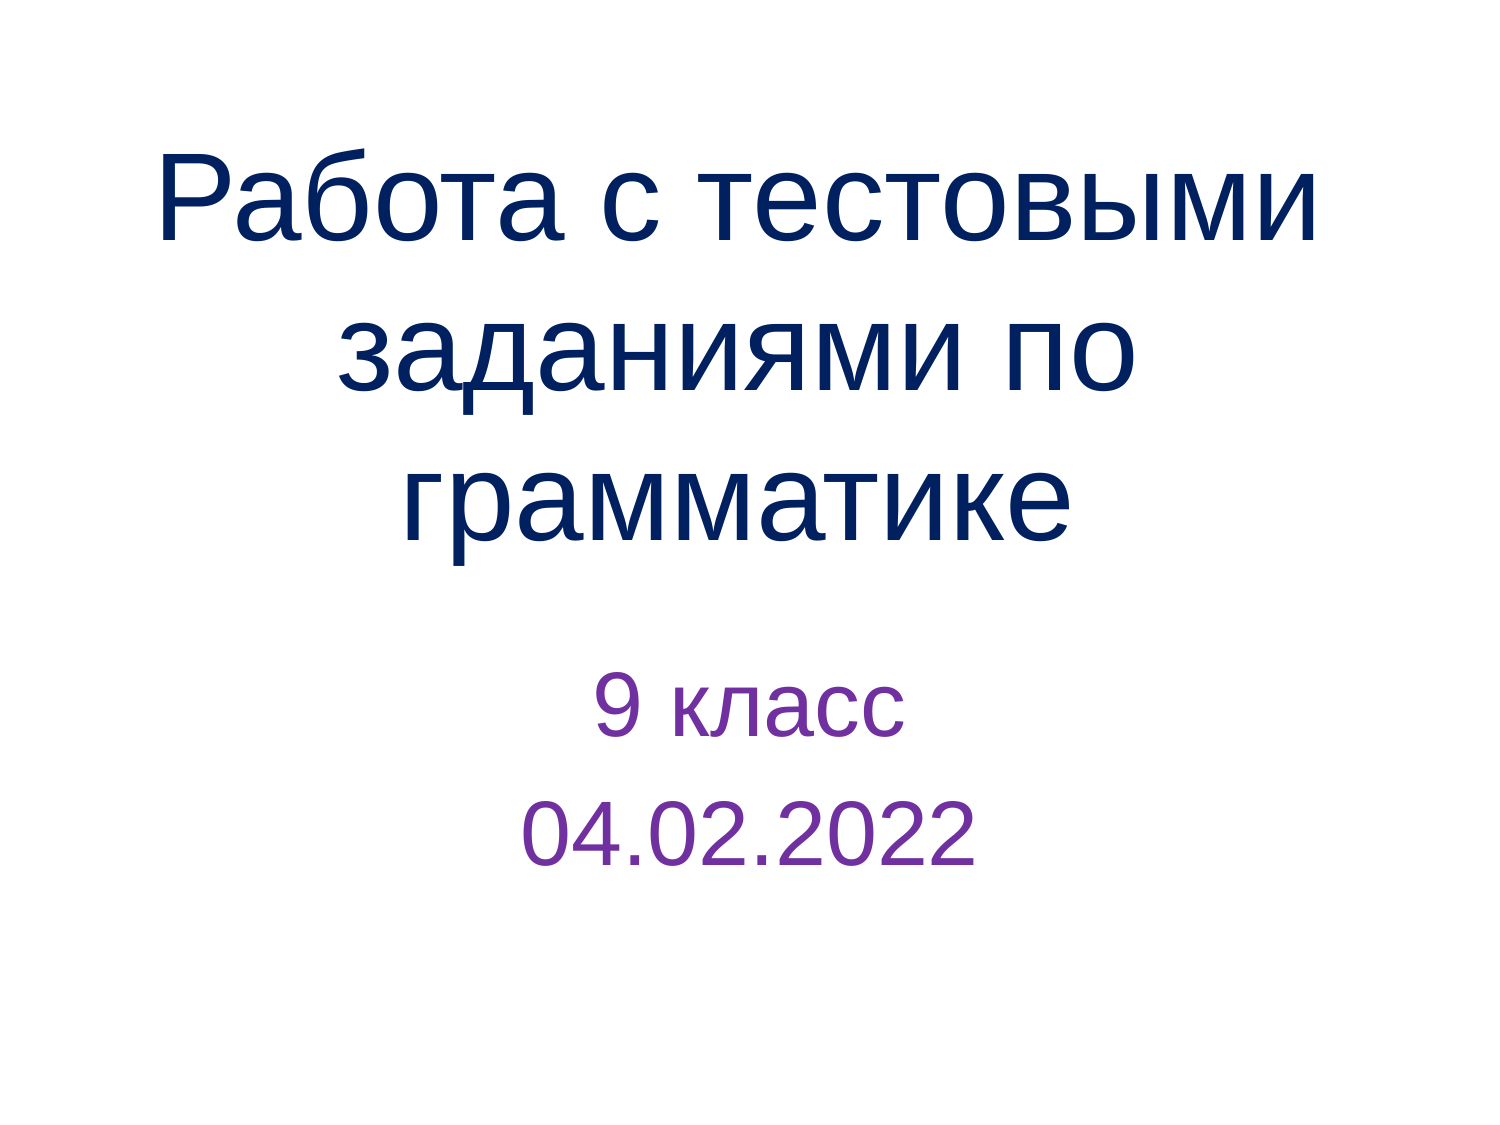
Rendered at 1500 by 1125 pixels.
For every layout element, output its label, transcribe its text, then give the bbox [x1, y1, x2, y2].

subtitle 9 класс 04.02.2022 [225, 637, 1275, 925]
title Работа с тестовыми заданиями по грамматике [100, 219, 1376, 461]
